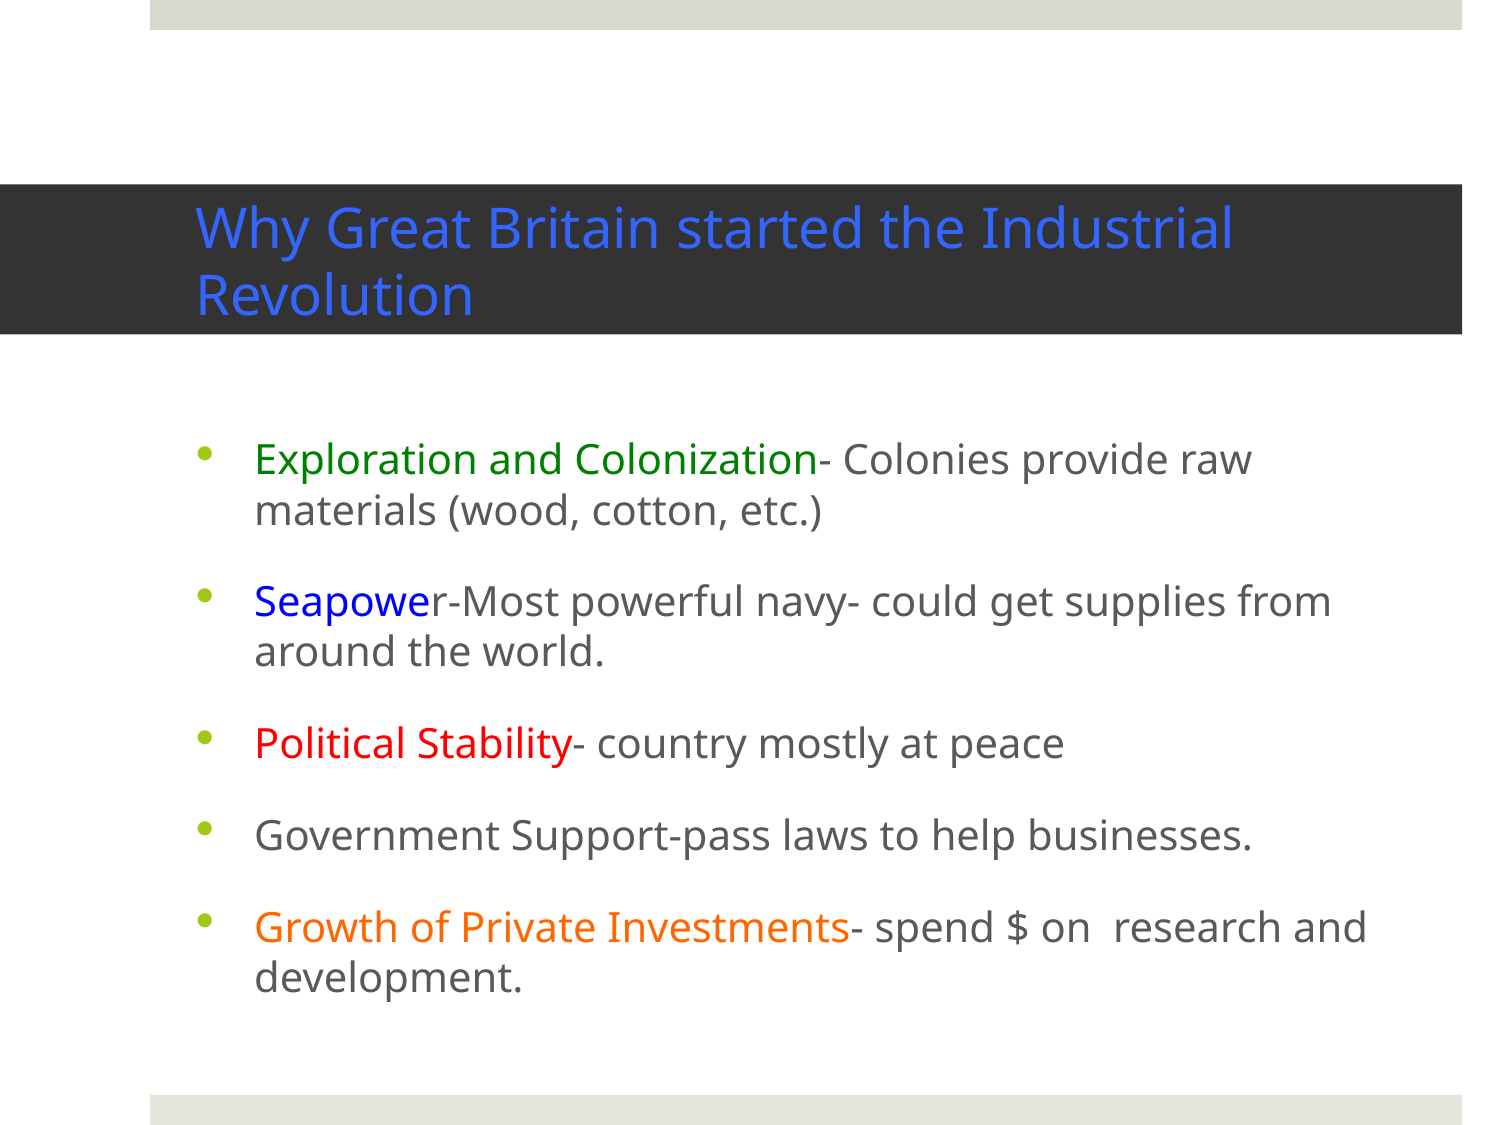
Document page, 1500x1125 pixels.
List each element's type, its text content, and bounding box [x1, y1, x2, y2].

title Why Great Britain started the Industrial Revolution [0, 184, 1463, 335]
list Exploration and Colonization- Colonies provide raw materials (wood, cotton, etc.) Seapower-Most powerful navy- could get supplies from around the world. Political Stability- country mostly at peace Government Support-pass laws to help businesses. Growth of Private Investments- spend $ on research and development. [182, 425, 1432, 1028]
